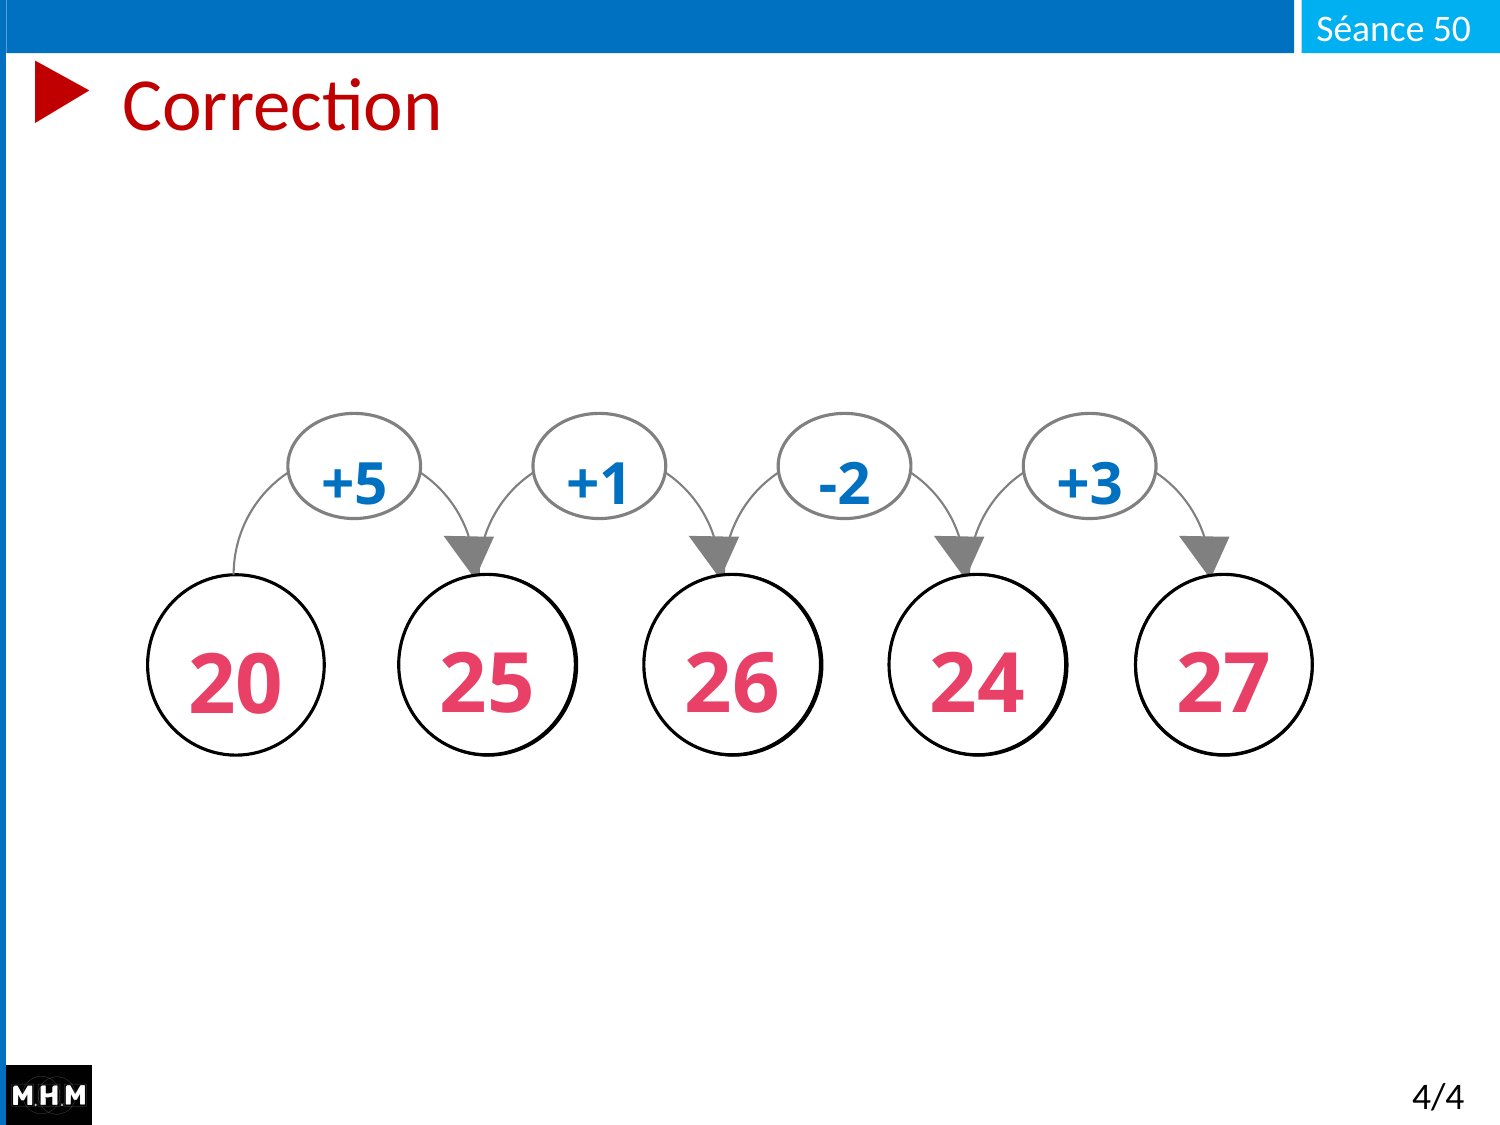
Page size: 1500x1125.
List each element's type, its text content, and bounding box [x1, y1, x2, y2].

title Correction [13, 58, 1397, 154]
picture [6, 1065, 92, 1125]
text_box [147, 413, 1313, 756]
text_box 4/4 [1397, 1064, 1480, 1125]
